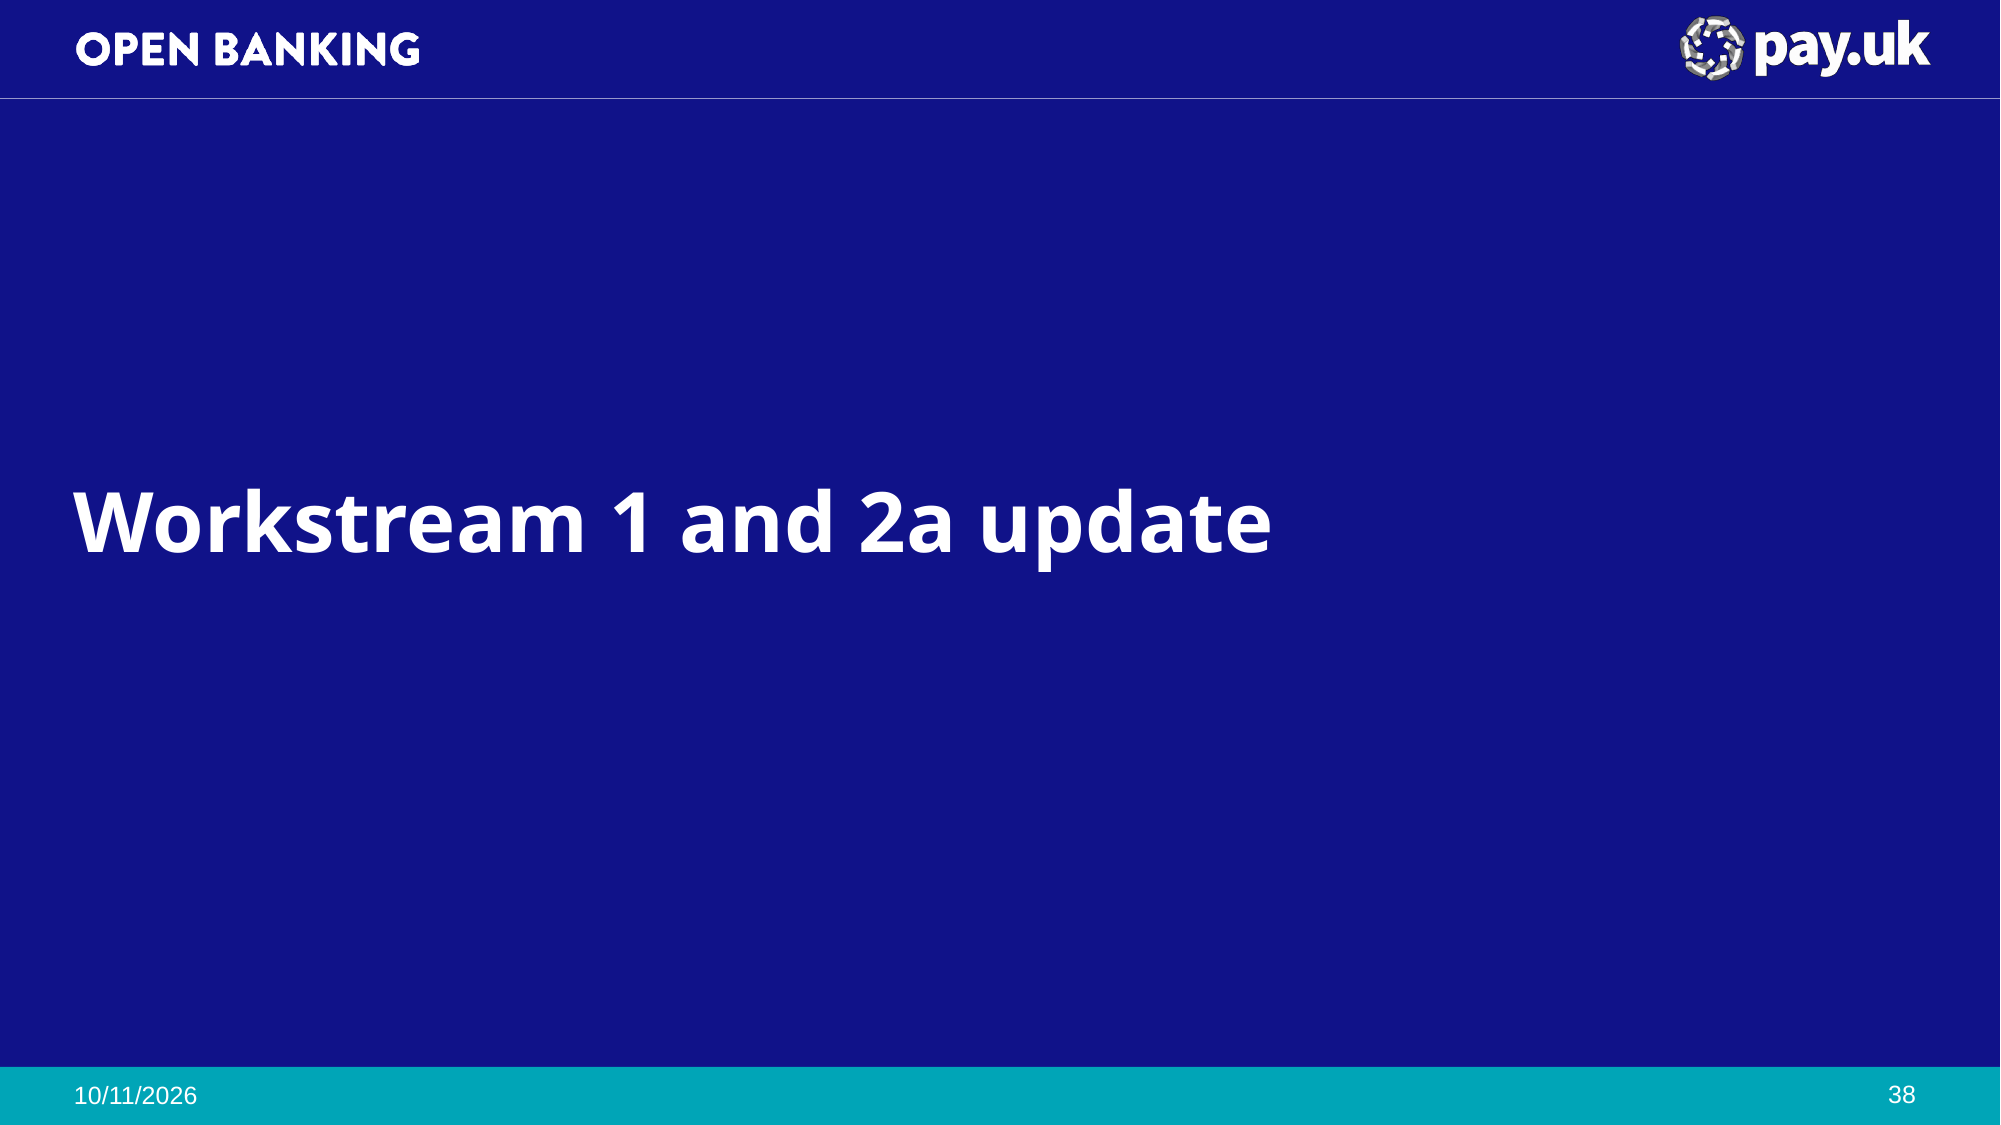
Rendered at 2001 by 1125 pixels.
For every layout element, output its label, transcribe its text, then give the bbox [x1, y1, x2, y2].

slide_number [59, 1065, 509, 1125]
title Workstream 1 and 2a update [59, 105, 1750, 576]
picture [43, 0, 452, 99]
picture [1670, 1, 1939, 87]
slide_number 38 [1412, 1064, 1932, 1124]
footer [662, 1064, 1338, 1124]
